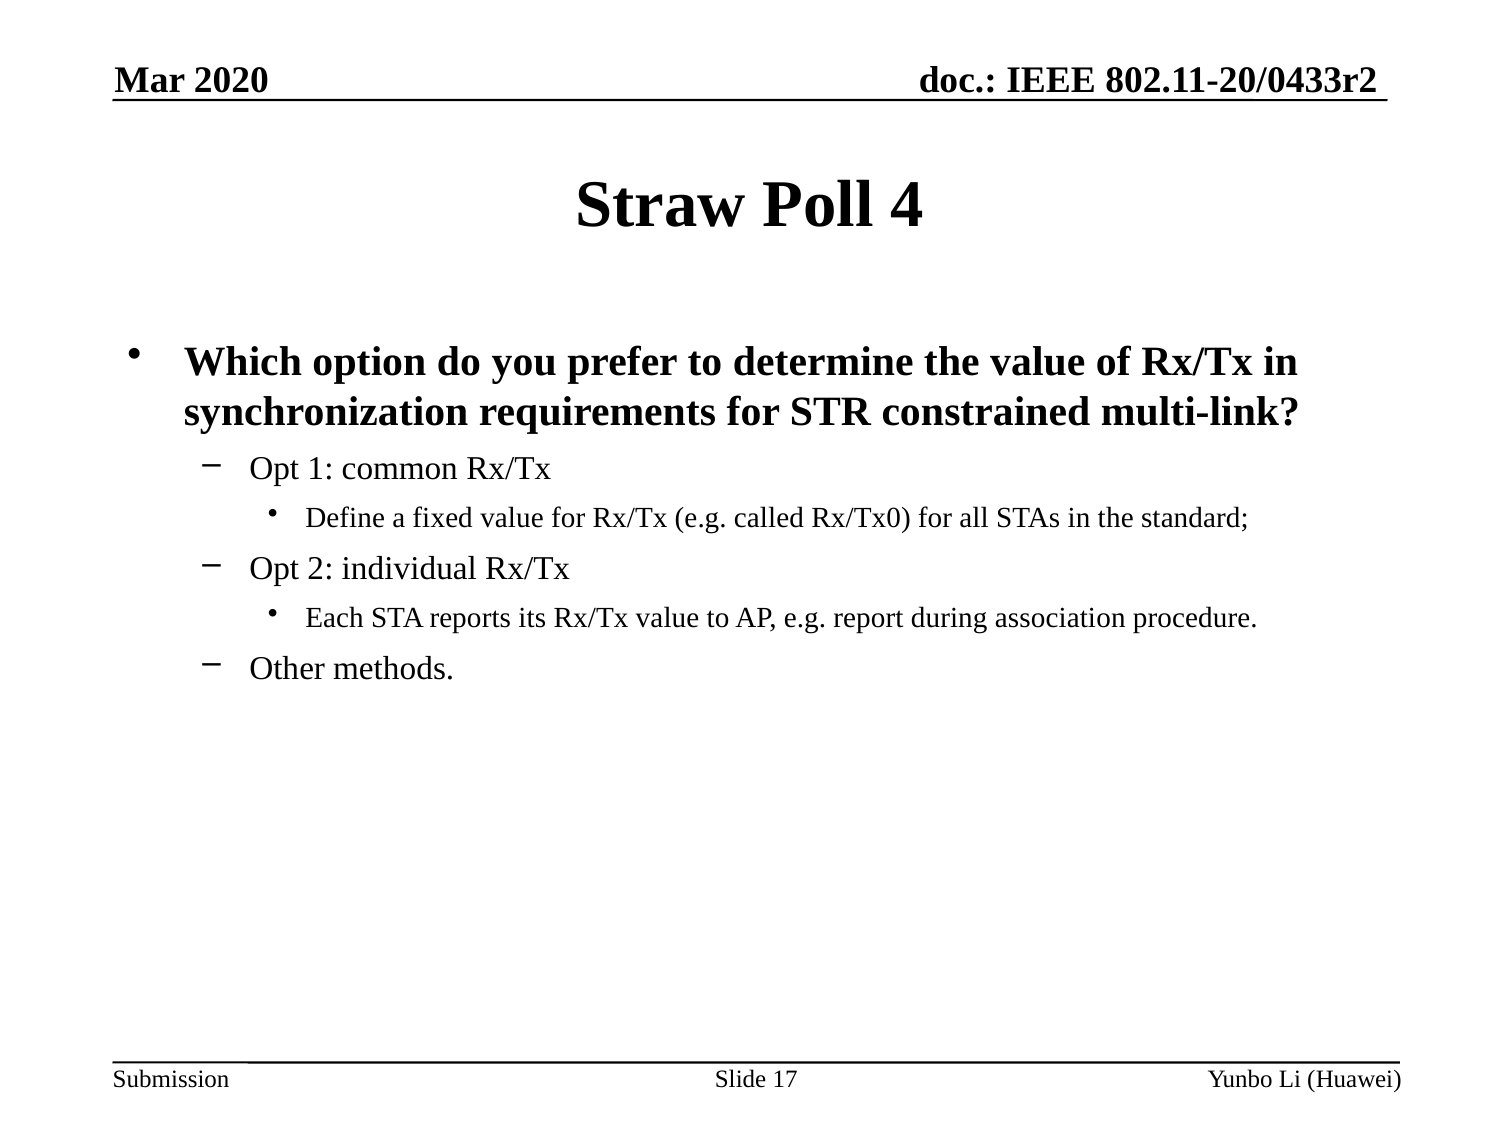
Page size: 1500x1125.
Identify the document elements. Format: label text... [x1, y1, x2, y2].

slide_number Slide 17 [712, 1061, 800, 1093]
title Straw Poll 4 [112, 112, 1388, 288]
list Which option do you prefer to determine the value of Rx/Tx in synchronization requirements for STR constrained multi-link? Opt 1: common Rx/Tx Define a fixed value for Rx/Tx (e.g. called Rx/Tx0) for all STAs in the standard; Opt 2: individual Rx/Tx Each STA reports its Rx/Tx value to AP, e.g. report during association procedure. Other methods. [112, 326, 1388, 1002]
footer Yunbo Li (Huawei) [1204, 1061, 1402, 1093]
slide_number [114, 54, 271, 101]
